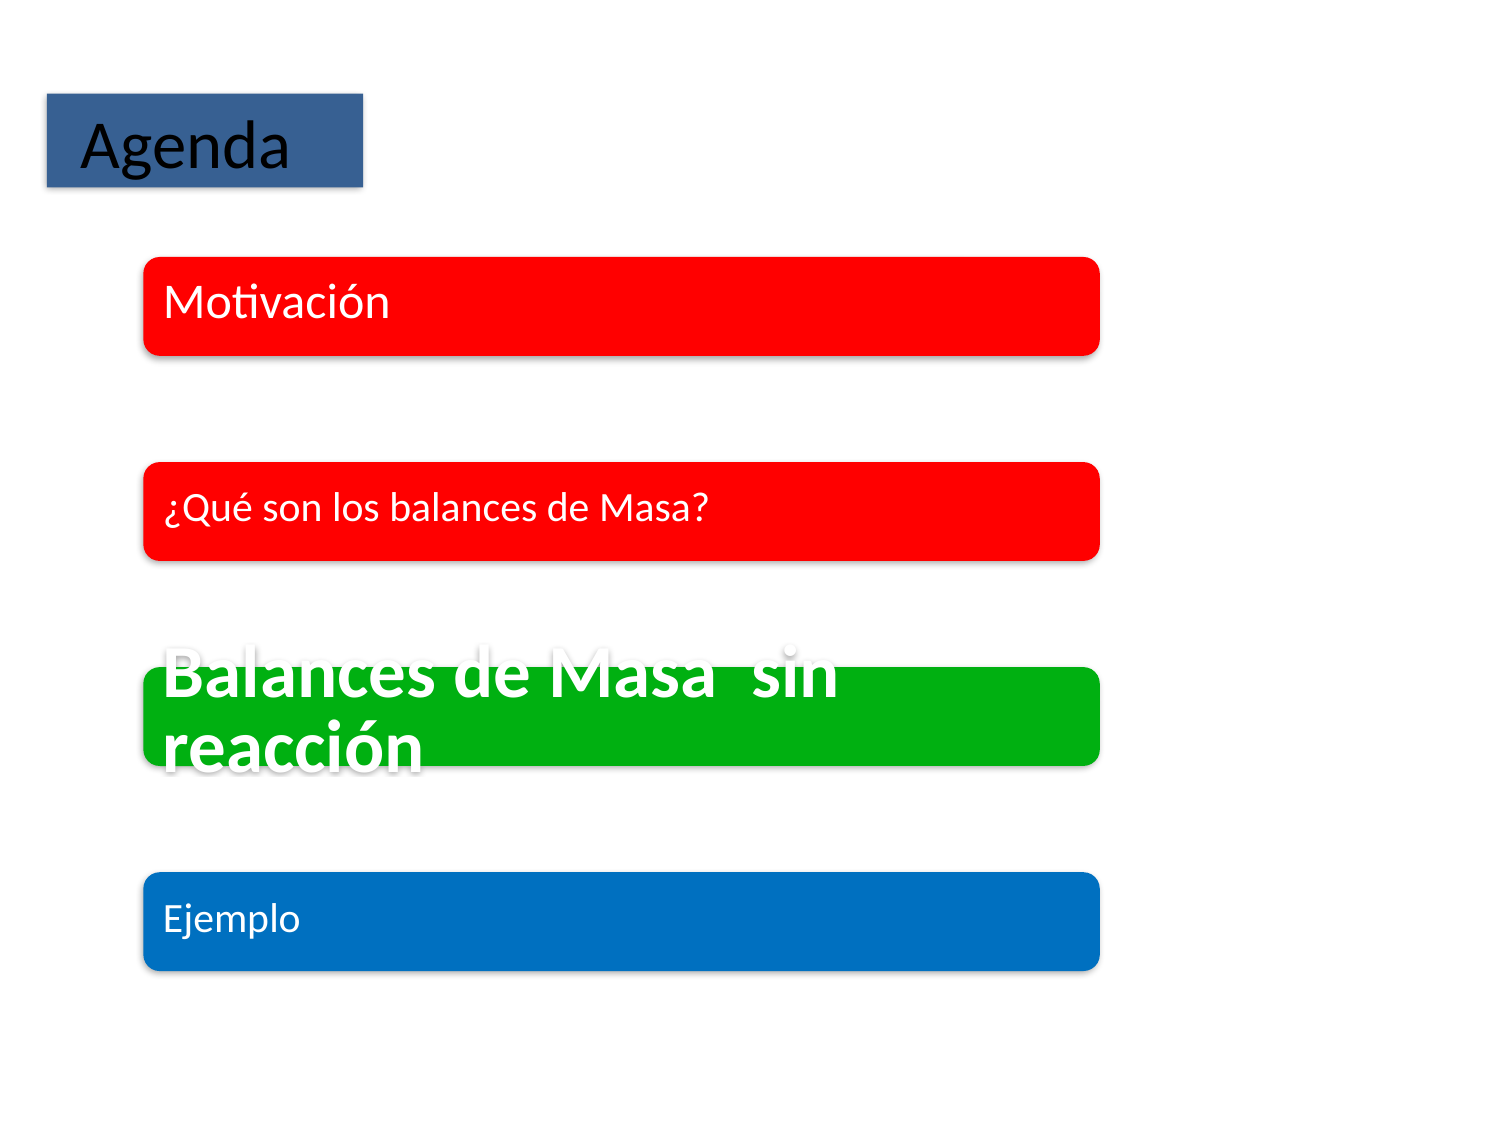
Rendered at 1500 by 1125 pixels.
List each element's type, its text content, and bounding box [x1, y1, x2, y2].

text_box Agenda [46, 93, 364, 188]
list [74, 245, 1442, 1067]
